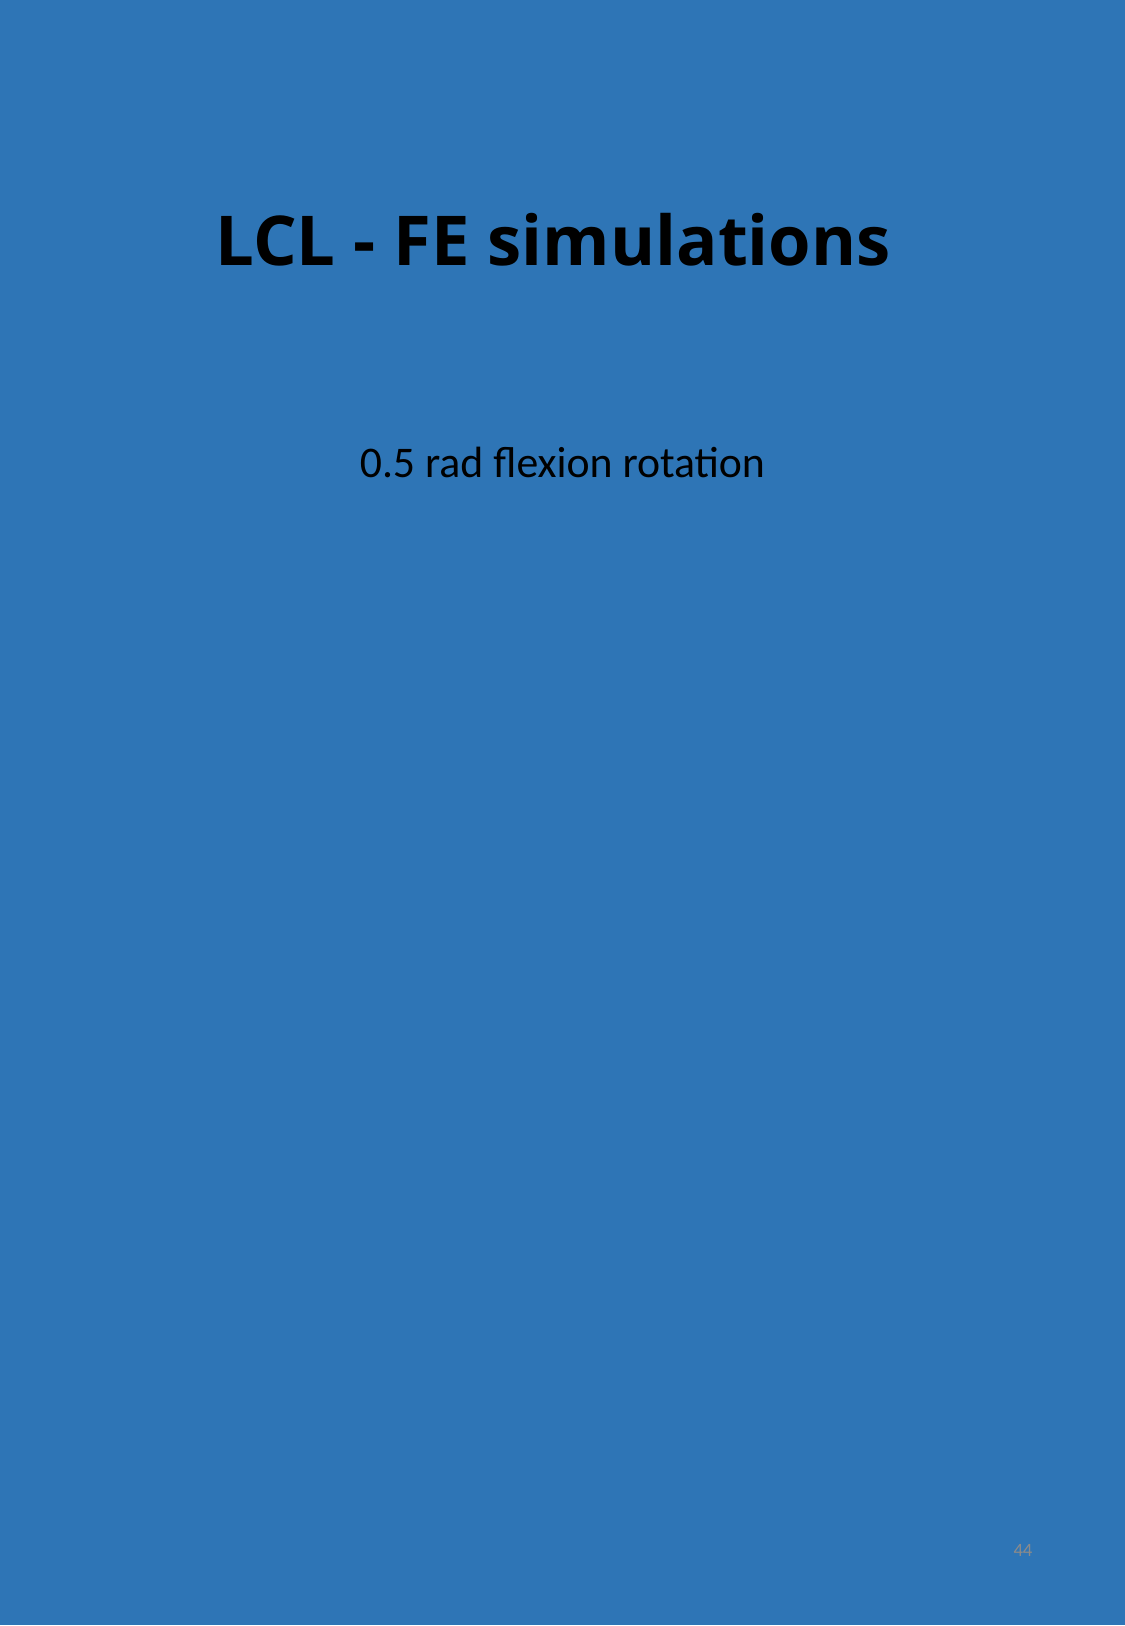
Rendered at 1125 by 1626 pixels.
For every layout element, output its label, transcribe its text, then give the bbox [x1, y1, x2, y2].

list 0.5 rad flexion rotation [77, 432, 1048, 1464]
title LCL - FE simulations [77, 86, 1048, 401]
slide_number 44 [794, 1506, 1048, 1593]
